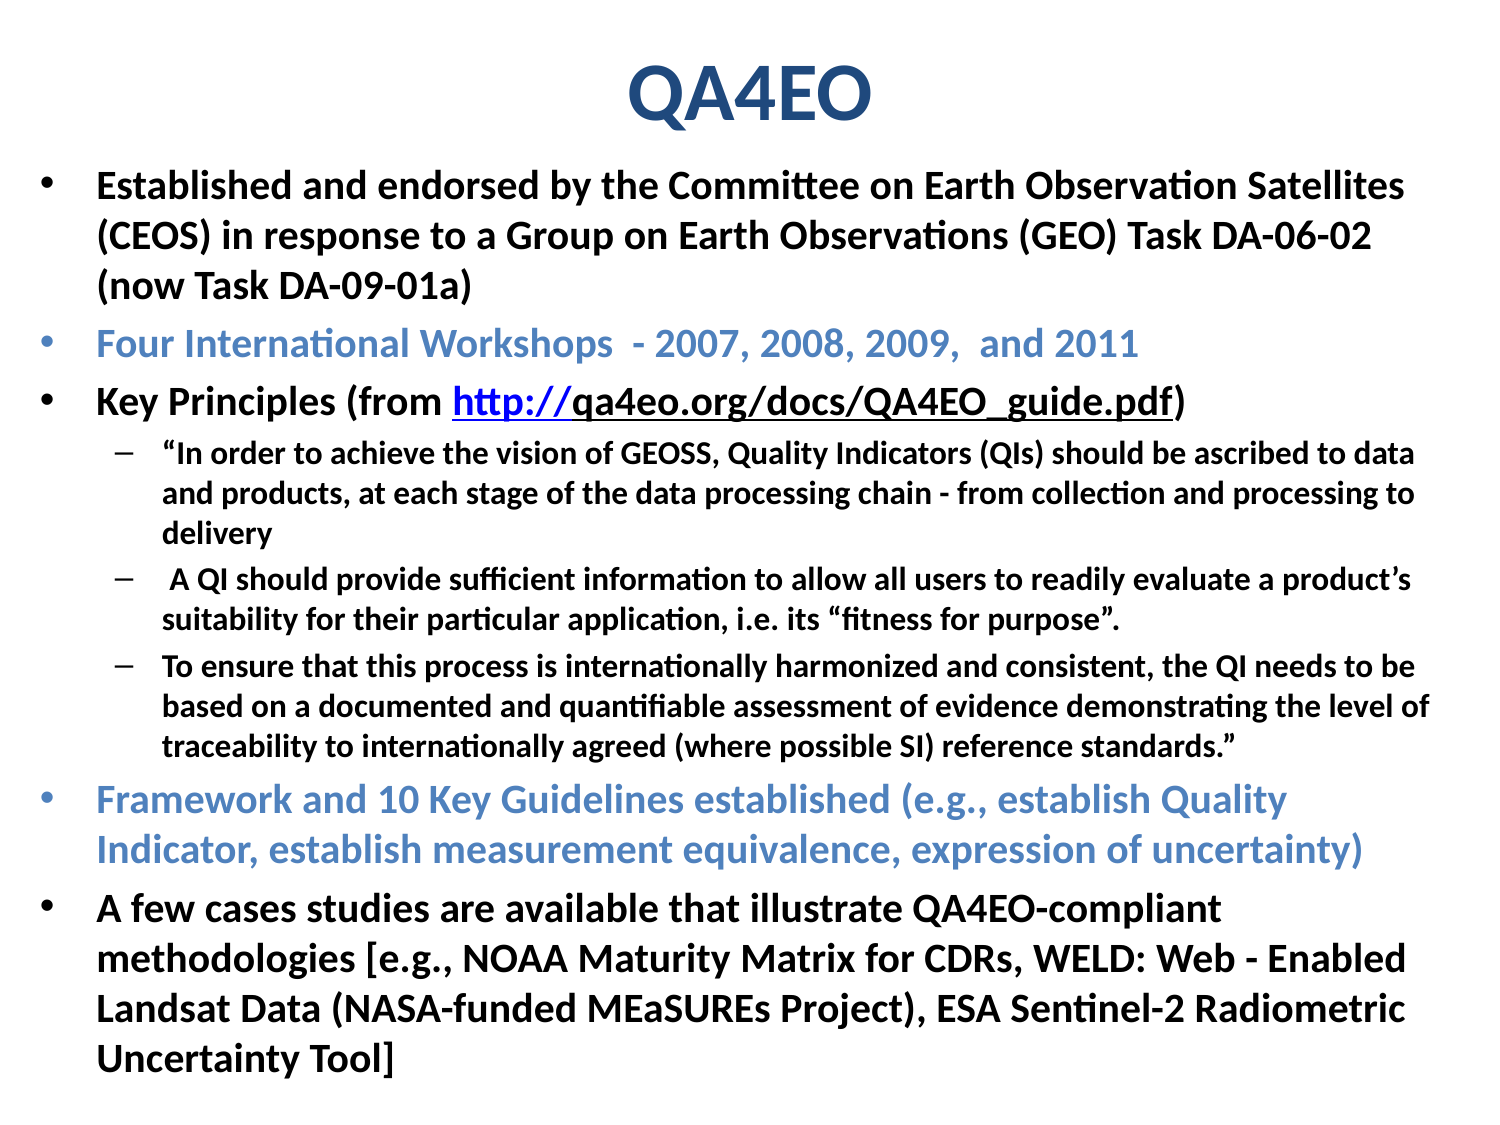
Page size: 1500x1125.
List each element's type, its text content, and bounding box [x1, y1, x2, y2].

title QA4EO [75, 12, 1425, 149]
list Established and endorsed by the Committee on Earth Observation Satellites (CEOS) in response to a Group on Earth Observations (GEO) Task DA-06-02 (now Task DA-09-01a) Four International Workshops - 2007, 2008, 2009, and 2011 Key Principles (from http://qa4eo.org/docs/QA4EO_guide.pdf) “In order to achieve the vision of GEOSS, Quality Indicators (QIs) should be ascribed to data and products, at each stage of the data processing chain - from collection and processing to delivery A QI should provide sufficient information to allow all users to readily evaluate a product’s suitability for their particular application, i.e. its “fitness for purpose”. To ensure that this process is internationally harmonized and consistent, the QI needs to be based on a documented and quantifiable assessment of evidence demonstrating the level of traceability to internationally agreed (where possible SI) reference standards.” Framework and 10 Key Guidelines established (e.g., establish Quality Indicator, establish measurement equivalence, expression of uncertainty) A few cases studies are available that illustrate QA4EO-compliant methodologies [e.g., NOAA Maturity Matrix for CDRs, WELD: Web - Enabled Landsat Data (NASA-funded MEaSUREs Project), ESA Sentinel-2 Radiometric Uncertainty Tool] [24, 149, 1475, 1088]
